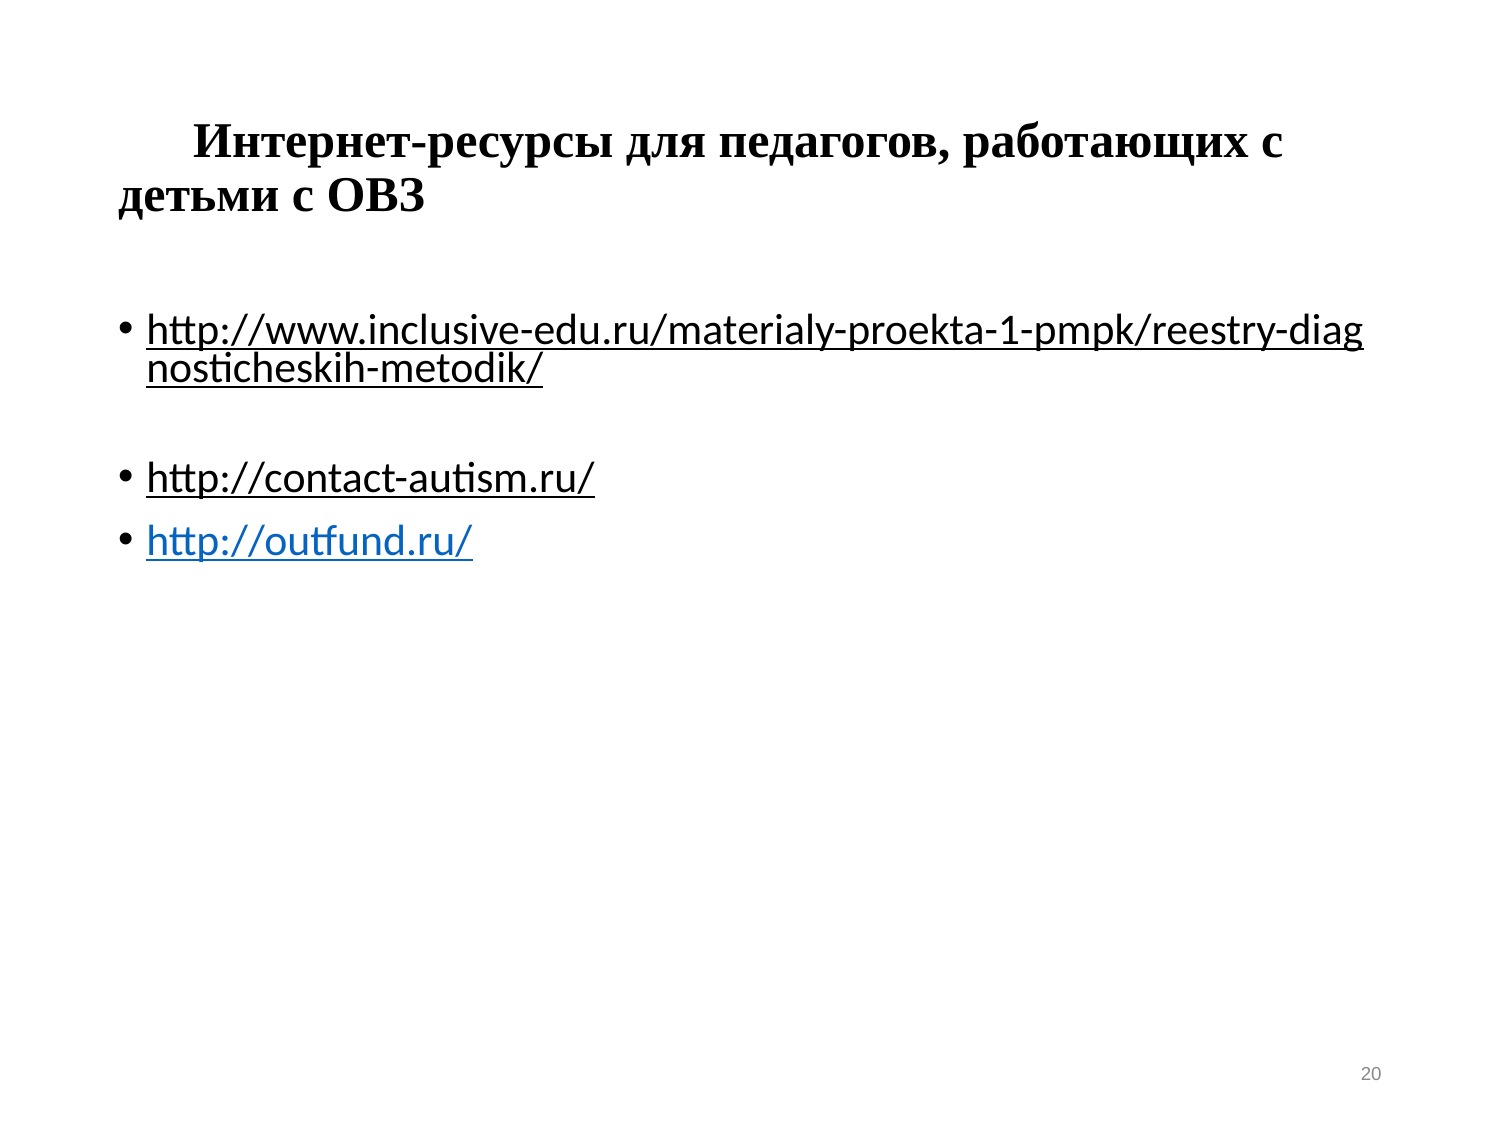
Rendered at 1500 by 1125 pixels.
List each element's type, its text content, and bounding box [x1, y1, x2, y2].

slide_number 20 [1059, 1042, 1397, 1103]
title Интернет-ресурсы для педагогов, работающих с детьми с ОВЗ [103, 59, 1397, 278]
list http://www.inclusive-edu.ru/materialy-proekta-1-pmpk/reestry-diagnosticheskih-metodik/ http://contact-autism.ru/ http://outfund.ru/ [103, 299, 1397, 1014]
